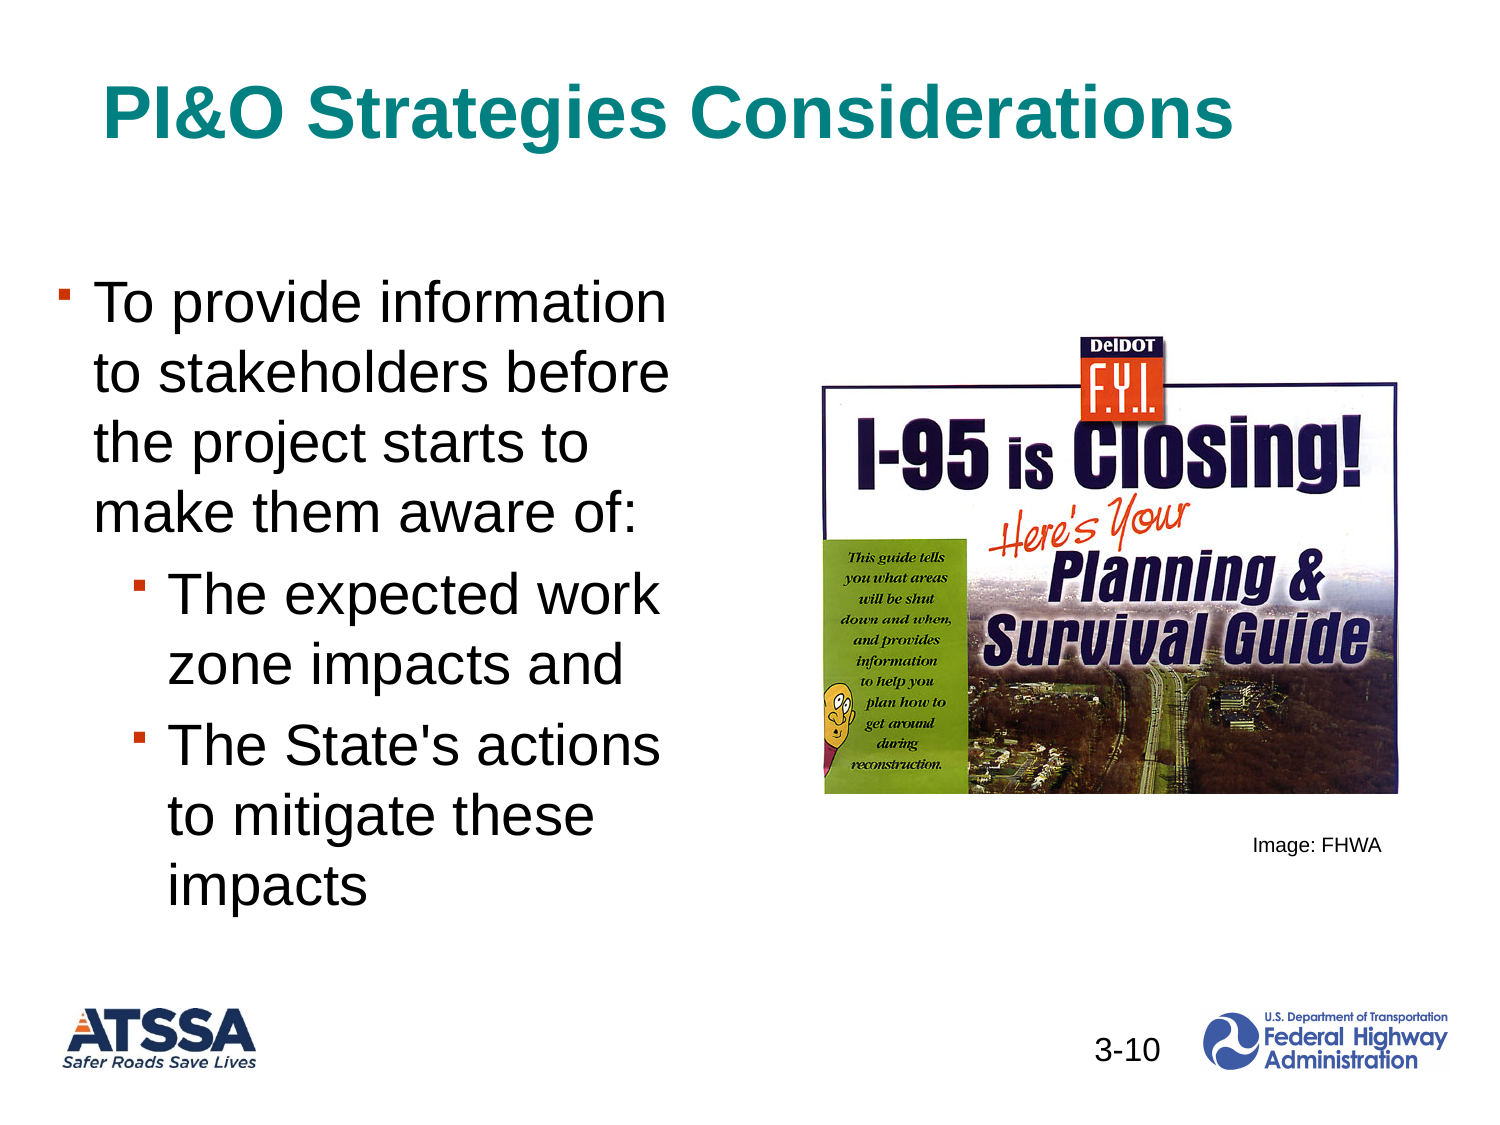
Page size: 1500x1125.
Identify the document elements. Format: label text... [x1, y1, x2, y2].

picture [62, 1008, 256, 1068]
text_box Image: FHWA [1237, 823, 1438, 864]
picture [812, 330, 1402, 794]
title PI&O Strategies Considerations [87, 0, 1500, 218]
picture [1200, 1008, 1450, 1072]
list To provide information to stakeholders before the project starts to make them aware of: The expected work zone impacts and The State's actions to mitigate these impacts [40, 174, 726, 913]
